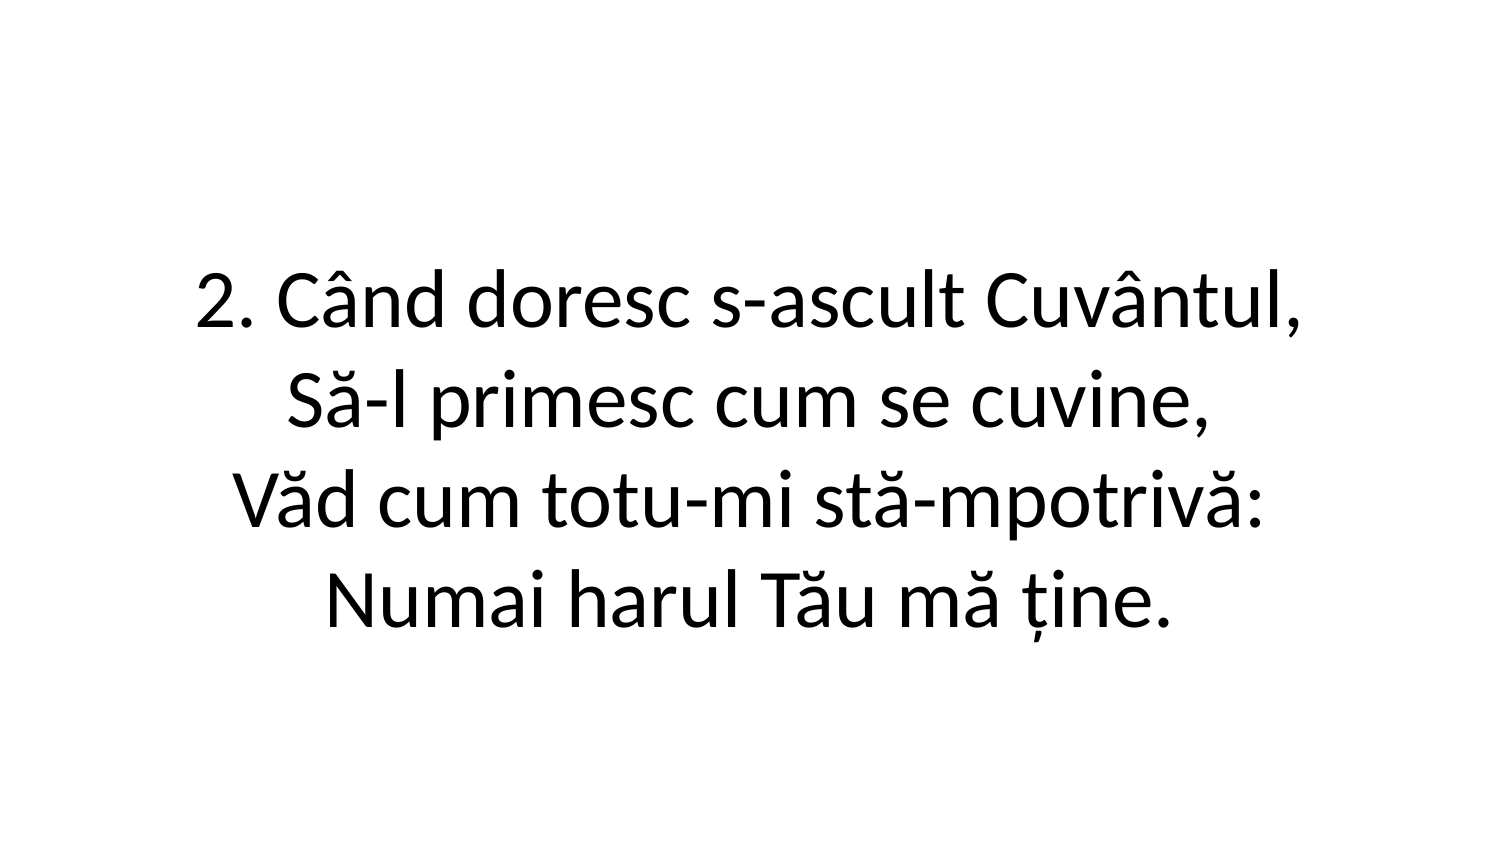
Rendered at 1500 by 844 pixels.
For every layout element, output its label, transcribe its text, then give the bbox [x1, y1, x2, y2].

text_box 2. Când doresc s-ascult Cuvântul, Să-l primesc cum se cuvine, Văd cum totu-mi stă-mpotrivă: Numai harul Tău mă ține. [179, 192, 1321, 652]
